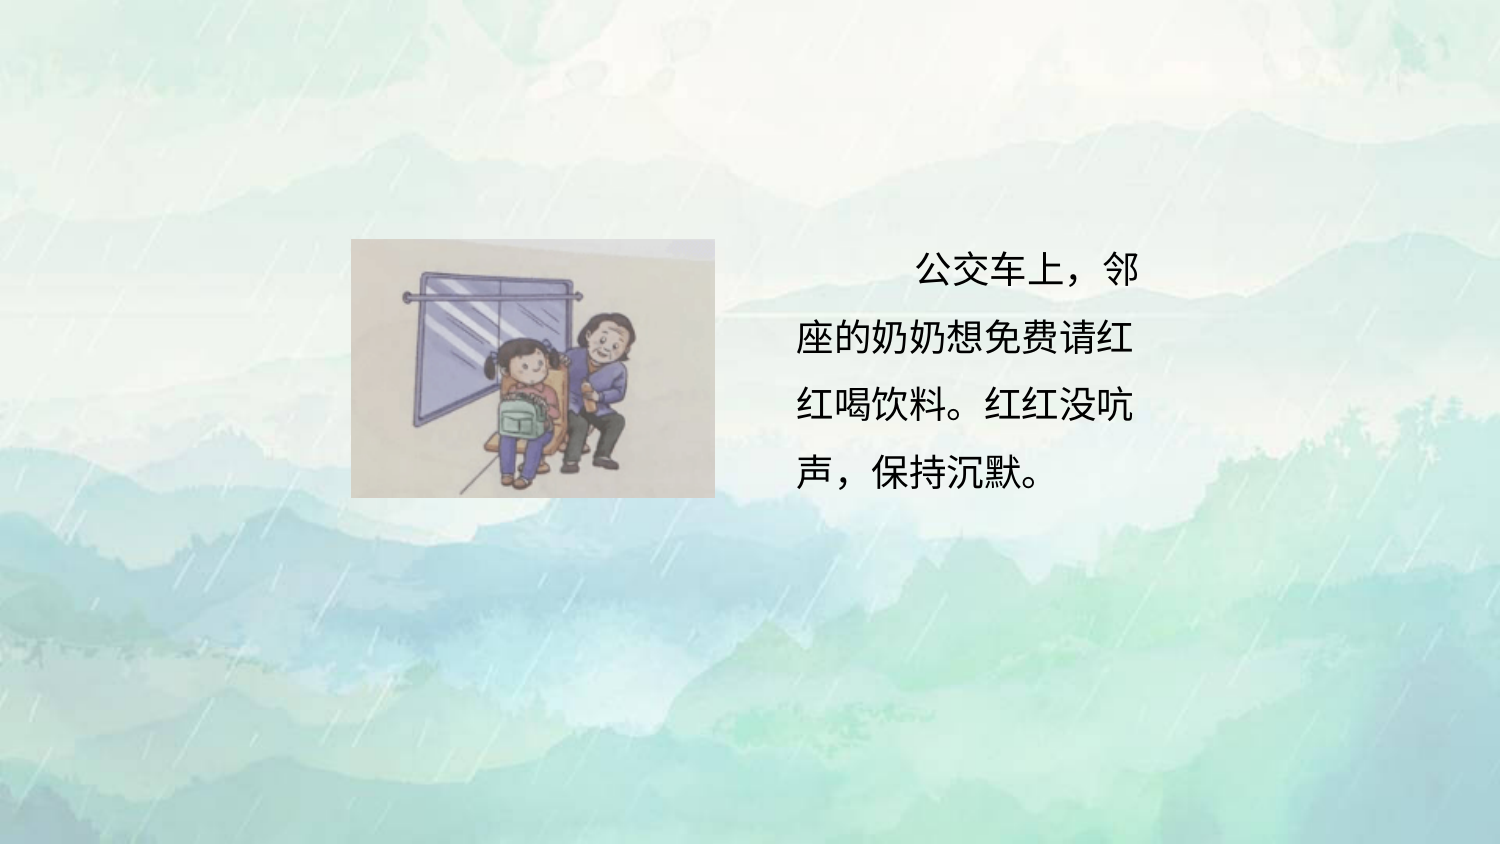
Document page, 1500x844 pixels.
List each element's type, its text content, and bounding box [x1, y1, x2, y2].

text_box 公交车上，邻座的奶奶想免费请红红喝饮料。红红没吭声，保持沉默。 [785, 218, 1158, 520]
picture [0, 0, 1500, 844]
